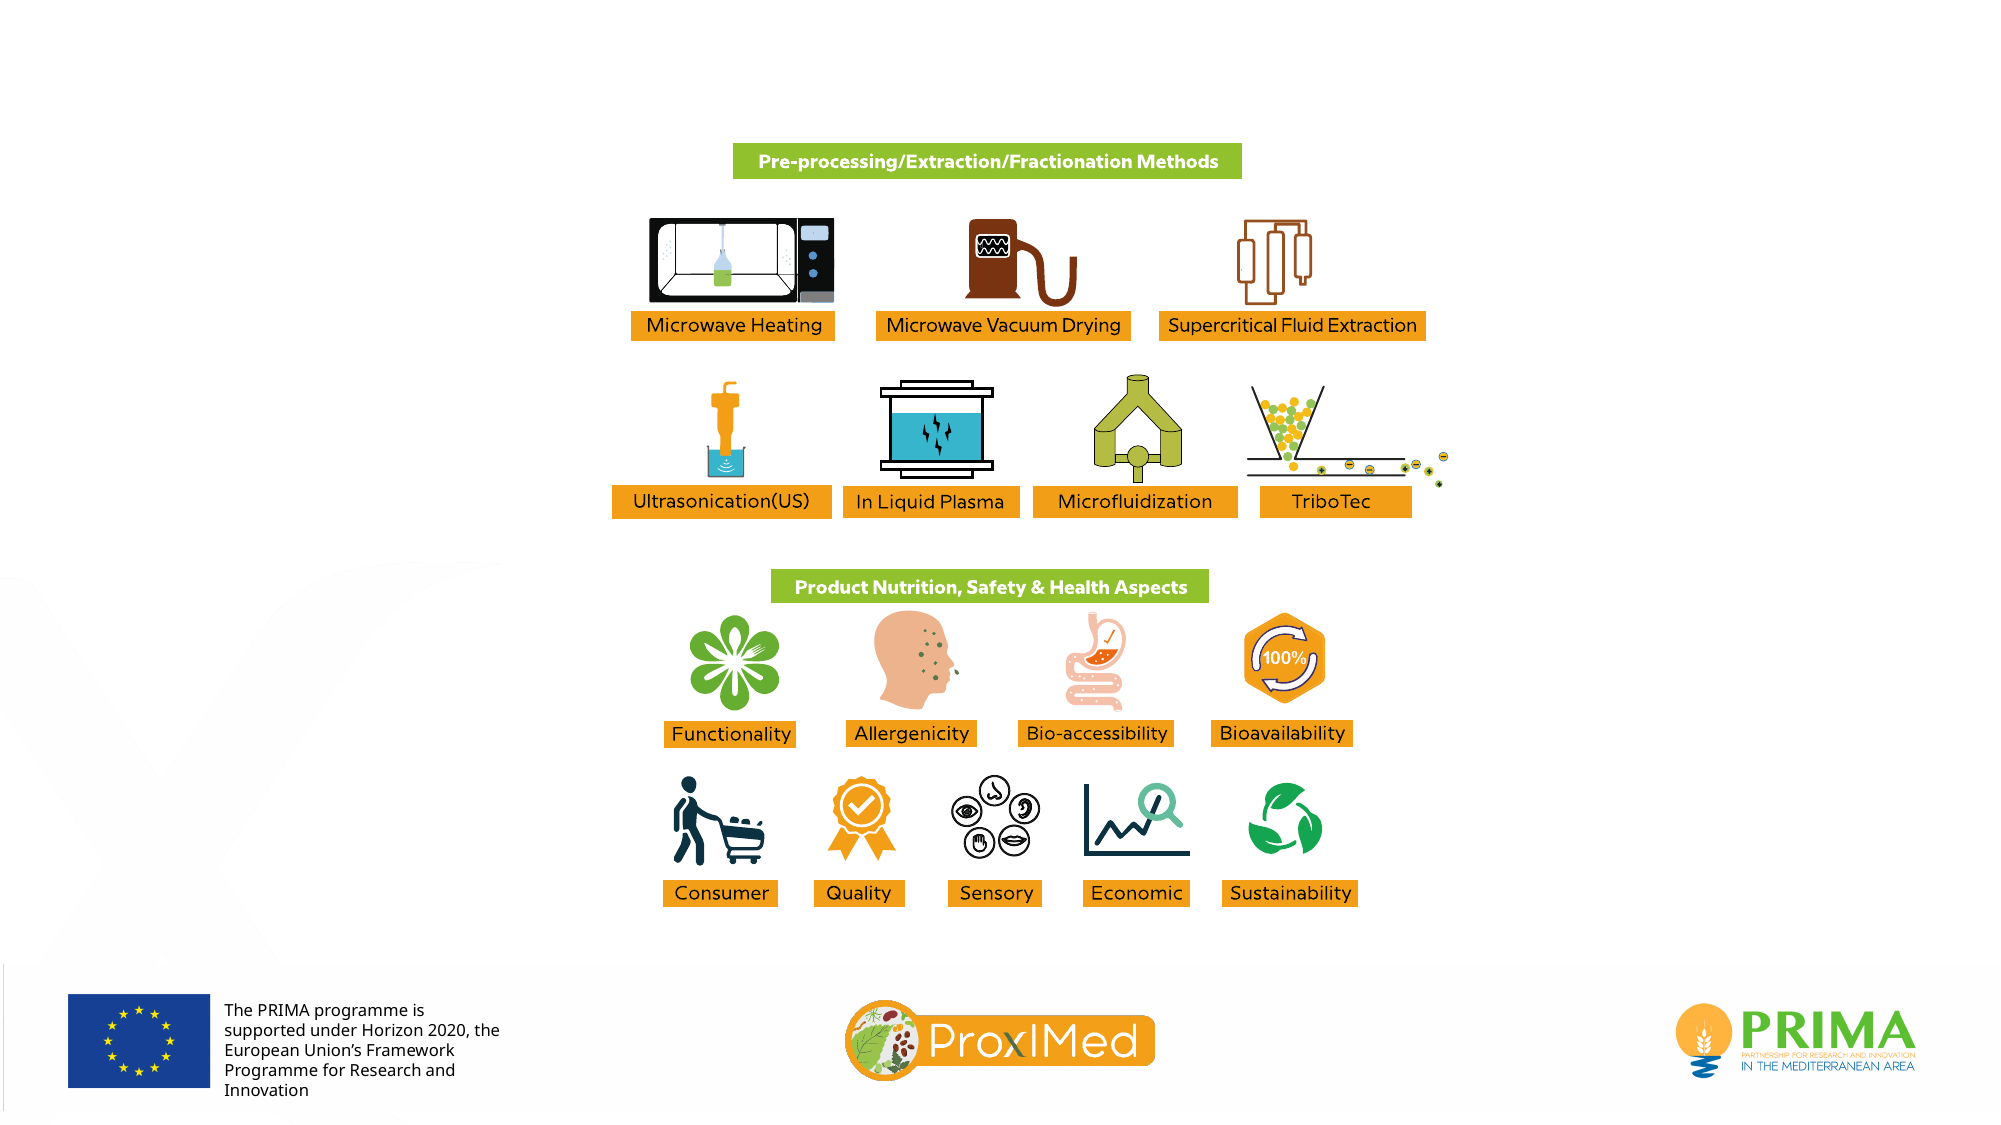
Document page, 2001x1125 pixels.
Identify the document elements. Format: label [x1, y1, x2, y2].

text_box [1065, 611, 1126, 712]
text_box [1083, 880, 1191, 907]
text_box [771, 569, 1209, 603]
text_box [706, 381, 746, 478]
text_box [960, 885, 1034, 903]
text_box [796, 579, 1188, 598]
text_box [649, 218, 835, 303]
text_box [1260, 488, 1412, 519]
text_box [1033, 485, 1238, 519]
text_box [664, 721, 796, 749]
text_box [874, 610, 960, 710]
text_box [1231, 885, 1352, 903]
picture [0, 562, 2000, 1125]
text_box [673, 726, 791, 744]
text_box [631, 311, 835, 341]
text_box [648, 317, 822, 336]
text_box [690, 615, 780, 711]
text_box [1017, 720, 1174, 748]
text_box [951, 775, 1040, 859]
text_box [857, 494, 1004, 512]
text_box [1092, 885, 1182, 900]
text_box [675, 885, 769, 900]
text_box [1028, 726, 1168, 743]
text_box [1086, 782, 1190, 854]
text_box [813, 880, 906, 907]
text_box [634, 492, 809, 510]
text_box [1237, 220, 1312, 305]
text_box [1169, 317, 1416, 336]
text_box [1292, 493, 1370, 509]
text_box [662, 880, 778, 907]
text_box [1221, 880, 1359, 907]
text_box [1059, 493, 1212, 509]
text_box [1159, 311, 1426, 341]
text_box [875, 311, 1132, 341]
text_box [1248, 782, 1323, 854]
text_box [827, 885, 891, 903]
text_box [888, 317, 1120, 336]
text_box [827, 776, 896, 861]
text_box [732, 143, 1243, 180]
text_box [611, 484, 833, 520]
text_box [1210, 612, 1353, 748]
text_box [964, 219, 1077, 307]
text_box [854, 725, 970, 744]
text_box [846, 720, 978, 748]
text_box [843, 485, 1021, 519]
text_box [673, 776, 765, 866]
text_box [880, 381, 993, 478]
text_box [1094, 374, 1182, 483]
text_box [948, 880, 1043, 907]
text_box [759, 153, 1219, 172]
text_box [1247, 385, 1449, 488]
